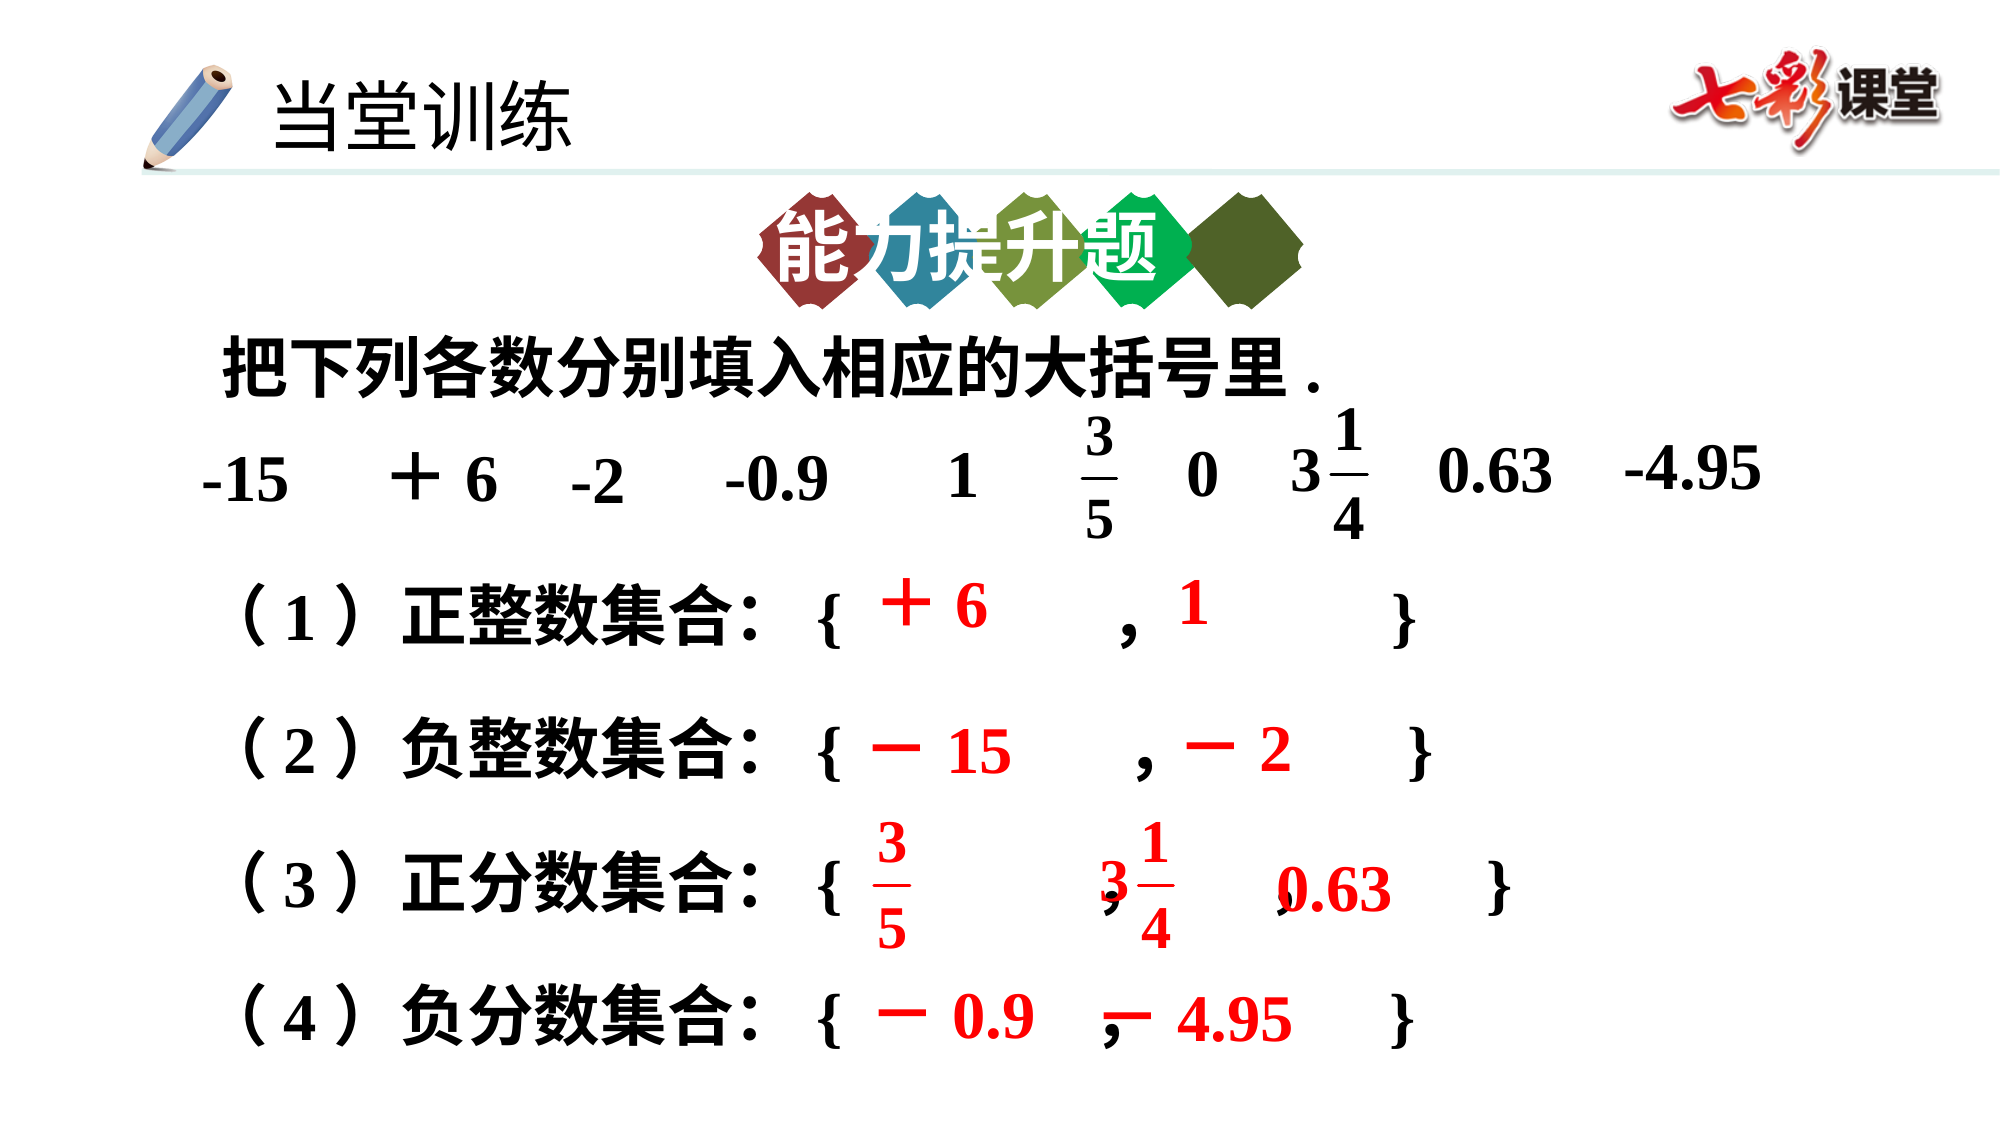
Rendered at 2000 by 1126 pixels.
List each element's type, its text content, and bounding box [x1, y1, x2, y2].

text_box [1071, 396, 1131, 553]
text_box －4.95 [1074, 965, 1352, 1066]
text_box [1090, 800, 1187, 963]
text_box -4.95 [1603, 413, 1882, 514]
text_box ＋6 [853, 550, 1022, 651]
picture [133, 42, 242, 195]
text_box －15 [843, 696, 1060, 797]
picture [1666, 42, 1948, 157]
text_box （1）正整数集合：{ ， } （2）负整数集合：{ ， } （3）正分数集合：{ ， ， } （4）负分数集合：{ ， } [181, 523, 1823, 1064]
text_box 0.63 [1417, 416, 1633, 516]
text_box 1 [1157, 547, 1291, 648]
text_box －0.9 [849, 962, 1086, 1062]
text_box -15 [181, 424, 362, 523]
text_box -2 [550, 426, 704, 523]
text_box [863, 800, 925, 963]
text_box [758, 190, 1302, 301]
text_box 1 [926, 420, 1060, 521]
text_box 把下列各数分别填入相应的大括号里. [78, 315, 1720, 416]
text_box －2 [1157, 695, 1373, 796]
text_box -0.9 [704, 423, 920, 523]
text_box 0 [1166, 419, 1275, 520]
text_box ＋6 [362, 424, 532, 523]
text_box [1280, 385, 1382, 555]
text_box 0.63 [1256, 834, 1472, 935]
